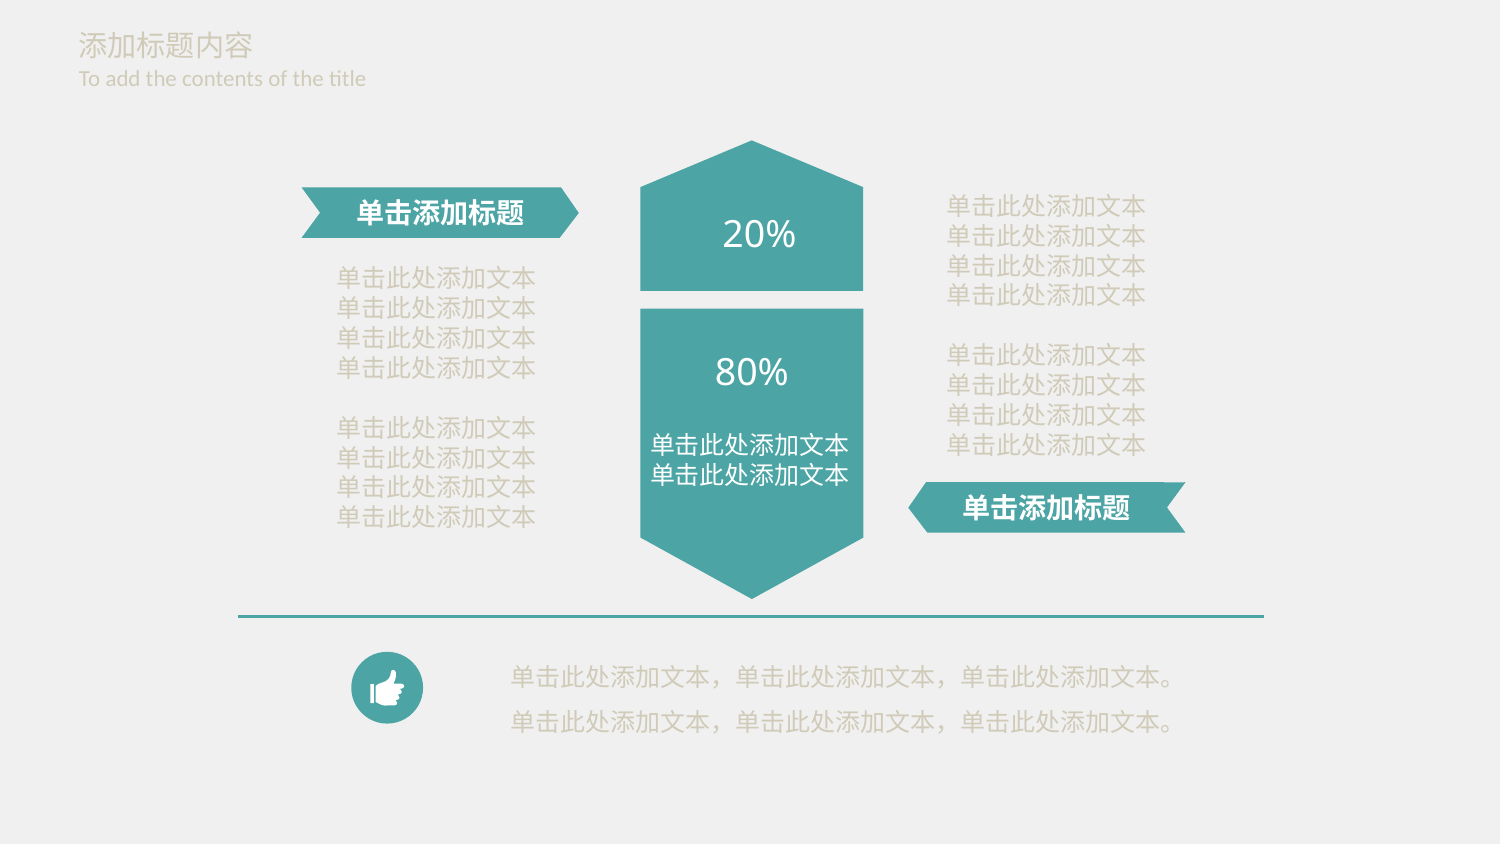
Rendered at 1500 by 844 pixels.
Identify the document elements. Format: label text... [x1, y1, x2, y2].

text_box 单击此处添加文本 单击此处添加文本 [625, 421, 635, 497]
text_box 添加标题内容 [63, 20, 269, 70]
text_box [301, 187, 580, 239]
text_box [375, 669, 405, 706]
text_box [907, 481, 1186, 533]
text_box 单击此处添加文本 单击此处添加文本 [868, 421, 875, 497]
text_box [349, 649, 426, 726]
text_box [370, 684, 374, 704]
text_box 单击此处添加文本，单击此处添加文本，单击此处添加文本。 单击此处添加文本，单击此处添加文本，单击此处添加文本。 [441, 639, 1255, 744]
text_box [640, 140, 864, 292]
text_box 单击此处添加文本 单击此处添加文本 单击此处添加文本 单击此处添加文本 单击此处添加文本 单击此处添加文本 单击此处添加文本 单击此处添加文本 [298, 255, 576, 540]
text_box 单击此处添加文本 单击此处添加文本 单击此处添加文本 单击此处添加文本 单击此处添加文本 单击此处添加文本 单击此处添加文本 单击此处添加文本 [908, 182, 1186, 467]
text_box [640, 308, 864, 600]
text_box To add the contents of the title [64, 55, 382, 98]
